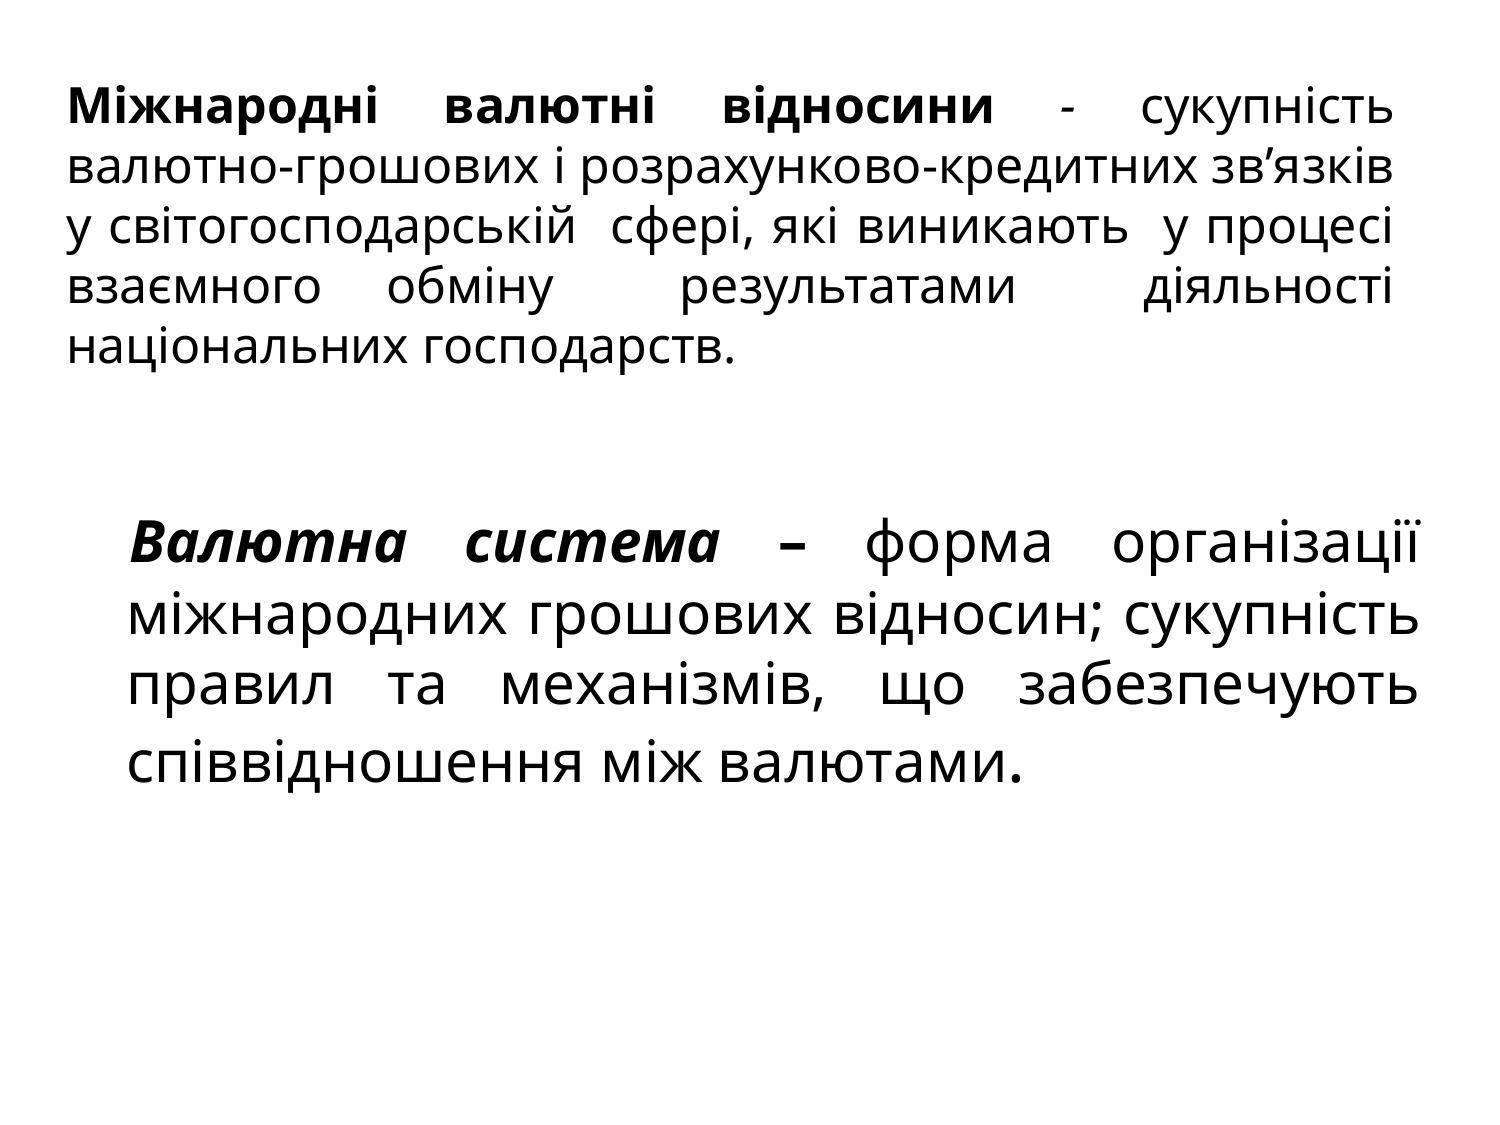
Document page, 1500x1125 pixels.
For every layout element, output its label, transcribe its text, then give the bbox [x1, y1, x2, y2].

text_box Валютна система – форма організації міжнародних грошових відносин; сукупність правил та механізмів, що забезпечують співвідношення між валютами. [55, 488, 1436, 941]
text_box Міжнародні валютні відносини - сукупність валютно-грошових і розрахунково-кредитних зв’язків у світогосподарській сфері, які виникають у процесі взаємного обміну результатами діяльності національних господарств. [51, 66, 1410, 469]
